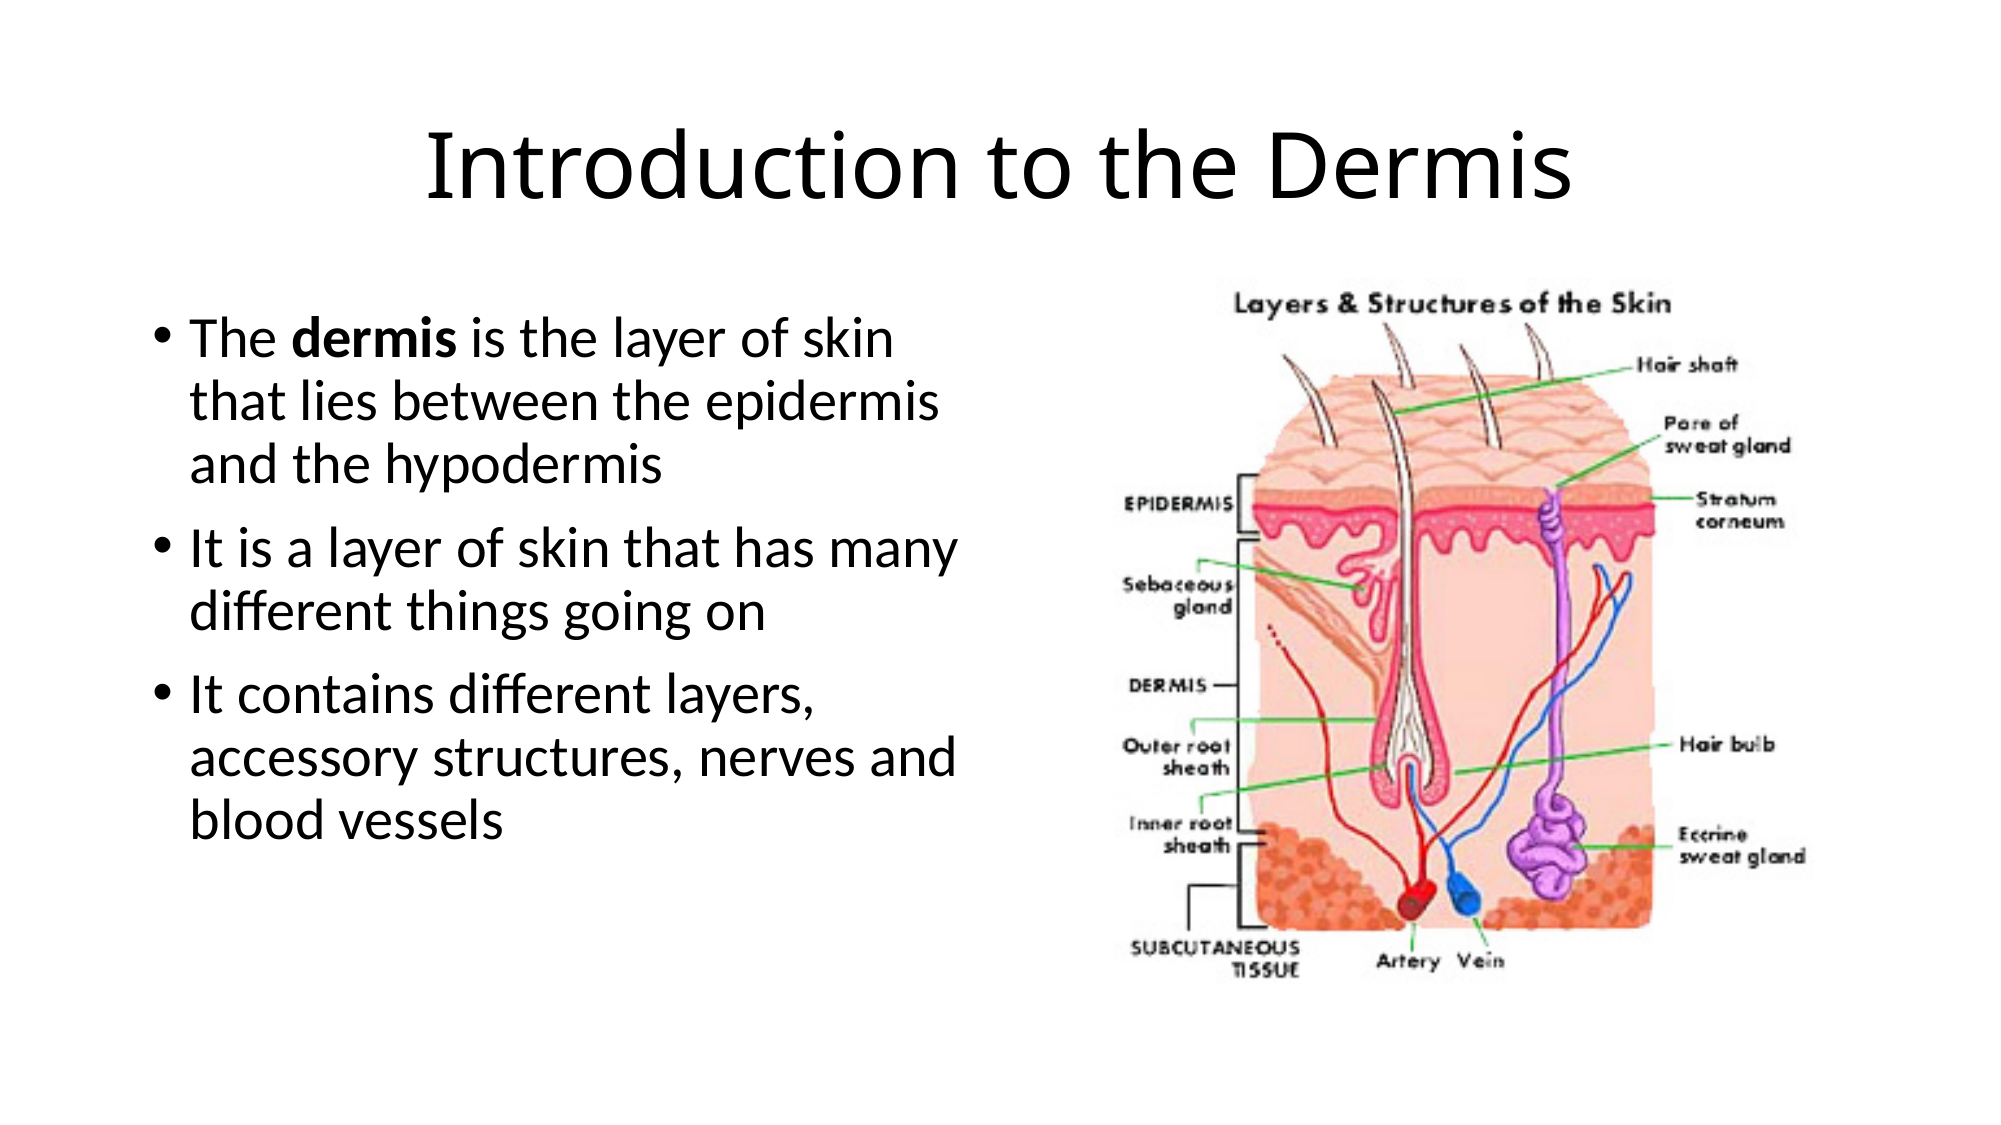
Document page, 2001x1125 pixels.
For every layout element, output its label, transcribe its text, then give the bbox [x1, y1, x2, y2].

title Introduction to the Dermis [137, 59, 1863, 278]
list The dermis is the layer of skin that lies between the epidermis and the hypodermis It is a layer of skin that has many different things going on It contains different layers, accessory structures, nerves and blood vessels [137, 299, 988, 1014]
picture [1113, 277, 1814, 994]
